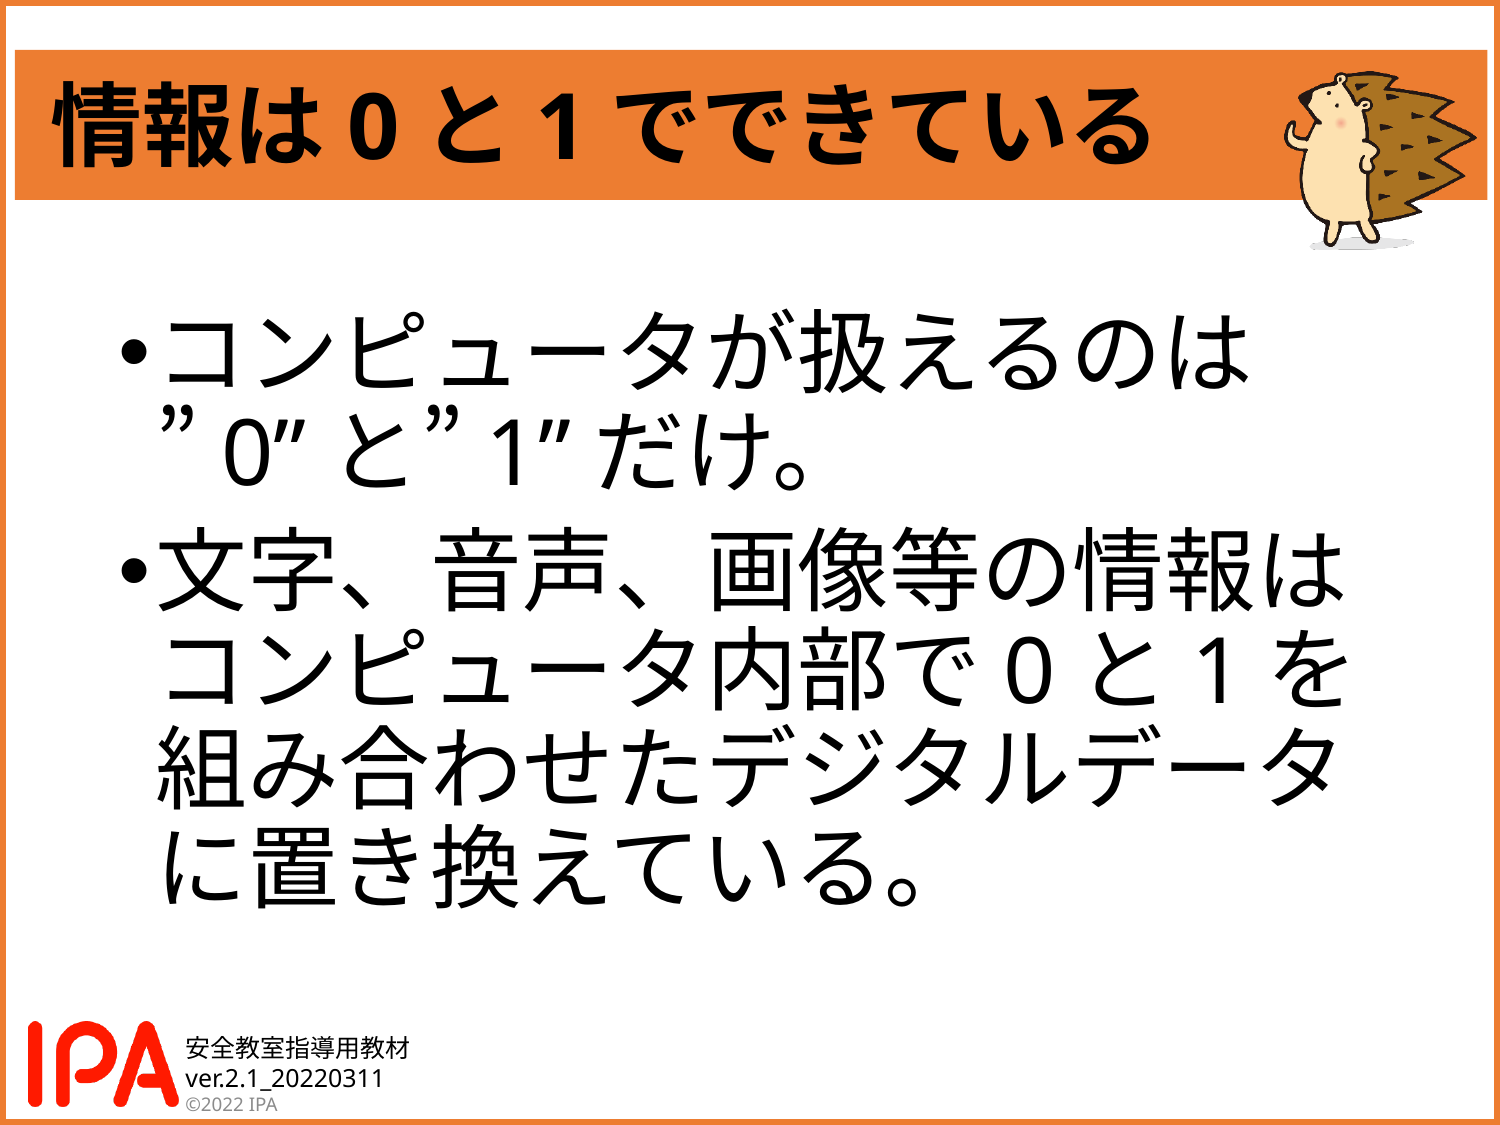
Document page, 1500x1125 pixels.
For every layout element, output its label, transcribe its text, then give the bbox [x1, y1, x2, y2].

picture [28, 1021, 179, 1107]
title 情報は0と1でできている [35, 65, 1341, 195]
list コンピュータが扱えるのは ”0”と”1”だけ。 文字、音声、画像等の情報はコンピュータ内部で0と1を組み合わせたデジタルデータに置き換えている。 [103, 299, 1397, 1014]
picture [1284, 71, 1477, 250]
